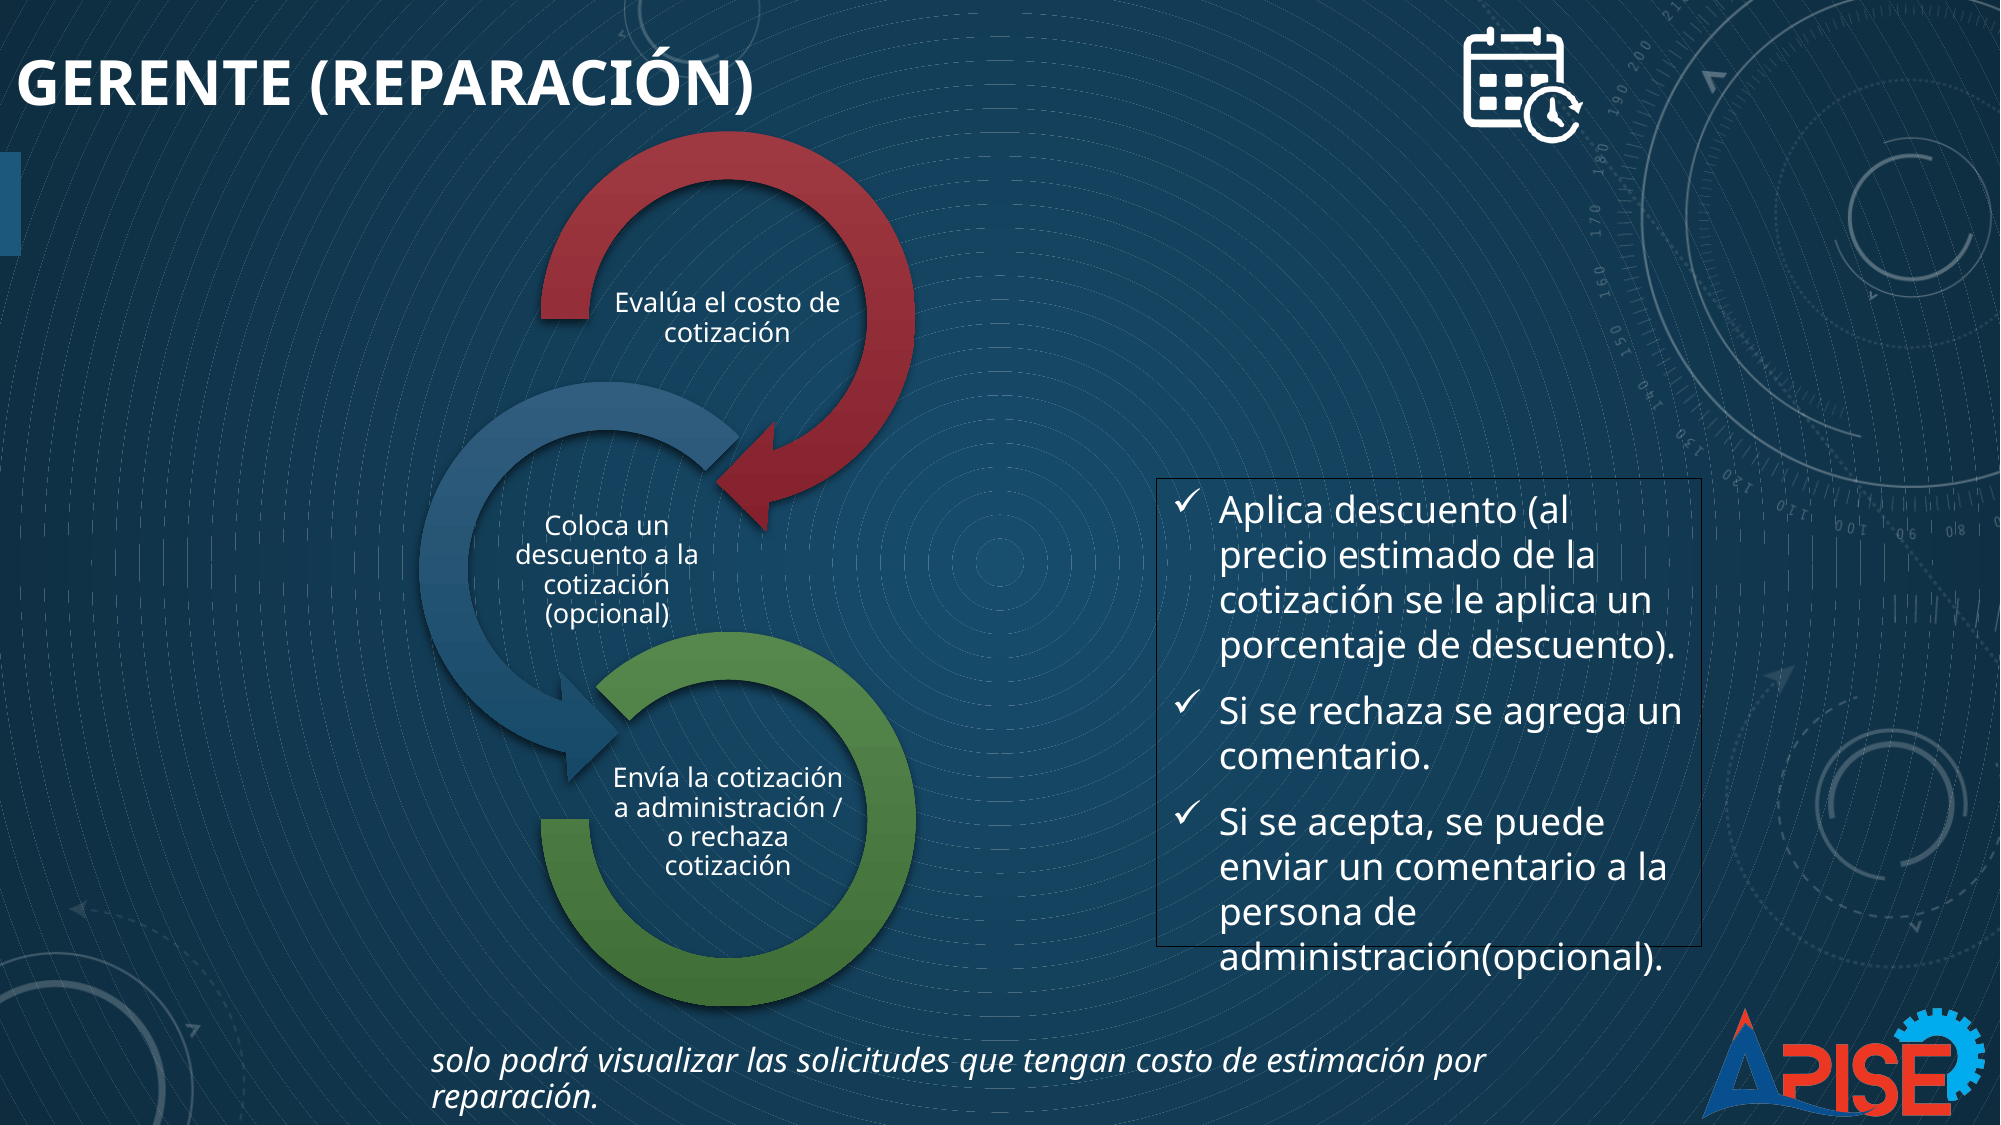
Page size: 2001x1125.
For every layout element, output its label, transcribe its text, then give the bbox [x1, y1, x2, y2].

text_box solo podrá visualizar las solicitudes que tengan costo de estimación por reparación. [416, 1036, 1543, 1102]
text_box Aplica descuento (al precio estimado de la cotización se le aplica un porcentaje de descuento). Si se rechaza se agrega un comentario. Si se acepta, se puede enviar un comentario a la persona de administración(opcional). [1156, 478, 1702, 947]
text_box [248, 100, 1086, 1007]
title Gerente (reparación) [0, 23, 1038, 137]
picture [0, 0, 2000, 1125]
